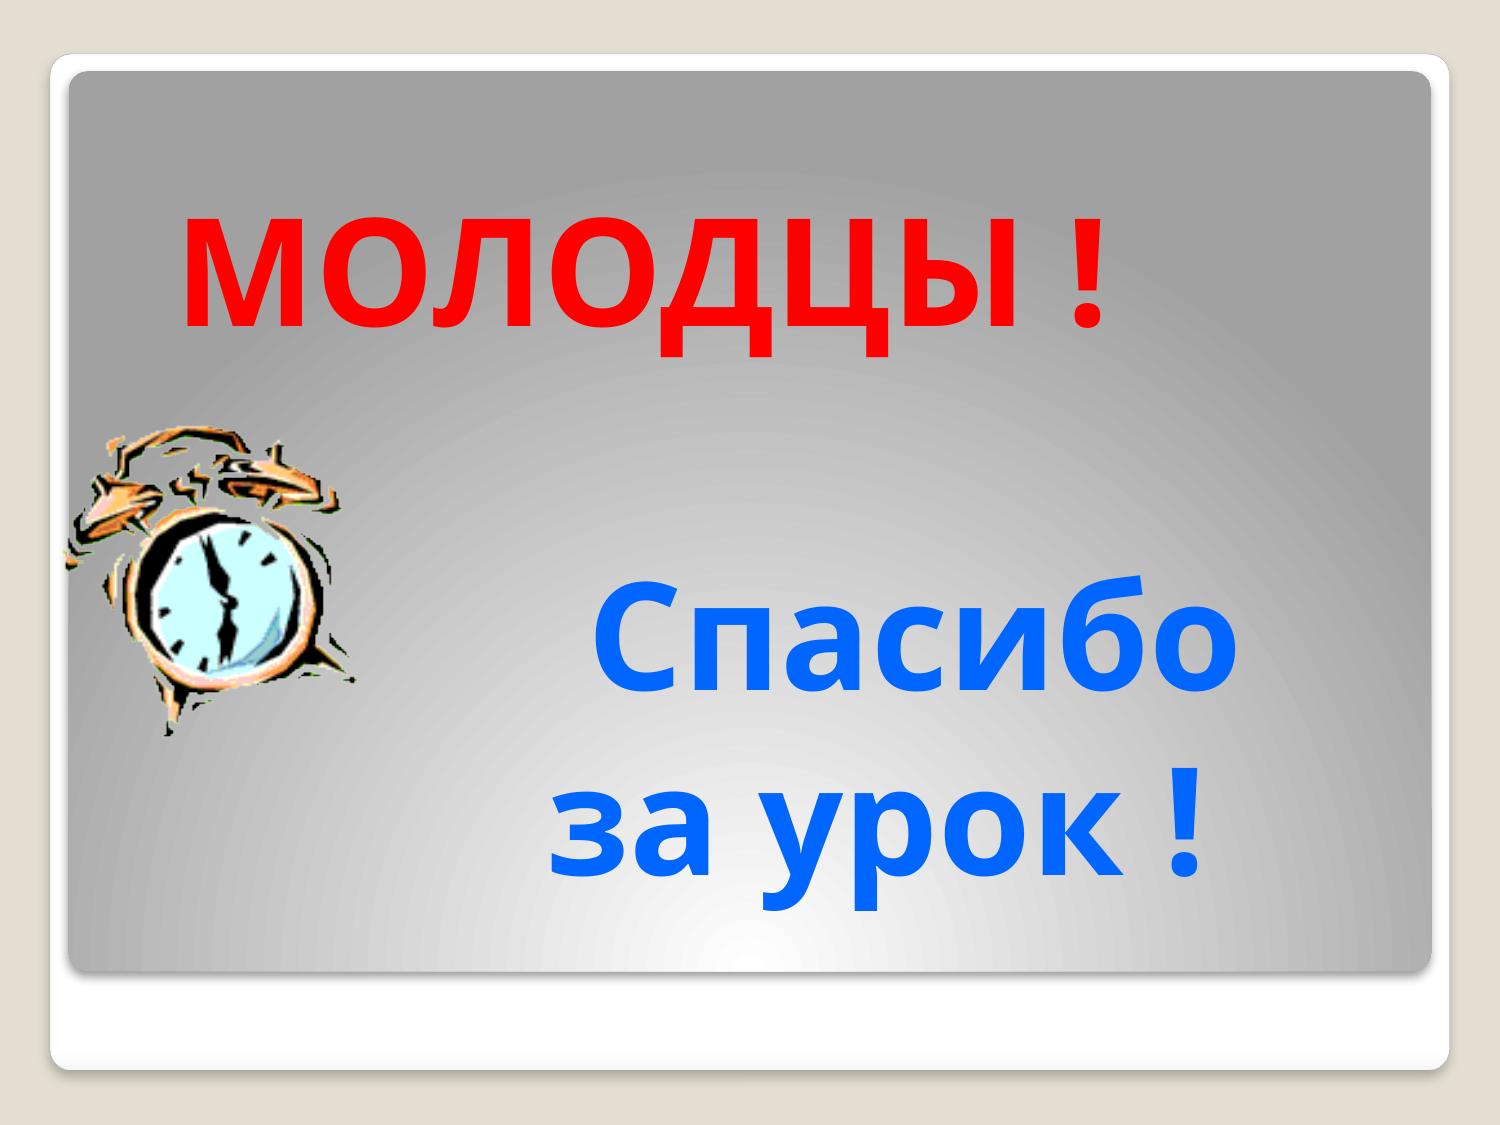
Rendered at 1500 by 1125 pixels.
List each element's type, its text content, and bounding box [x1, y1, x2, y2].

list Спасибо за урок ! [237, 525, 1500, 1125]
title МОЛОДЦЫ ! [159, 101, 1287, 365]
picture [52, 420, 385, 750]
